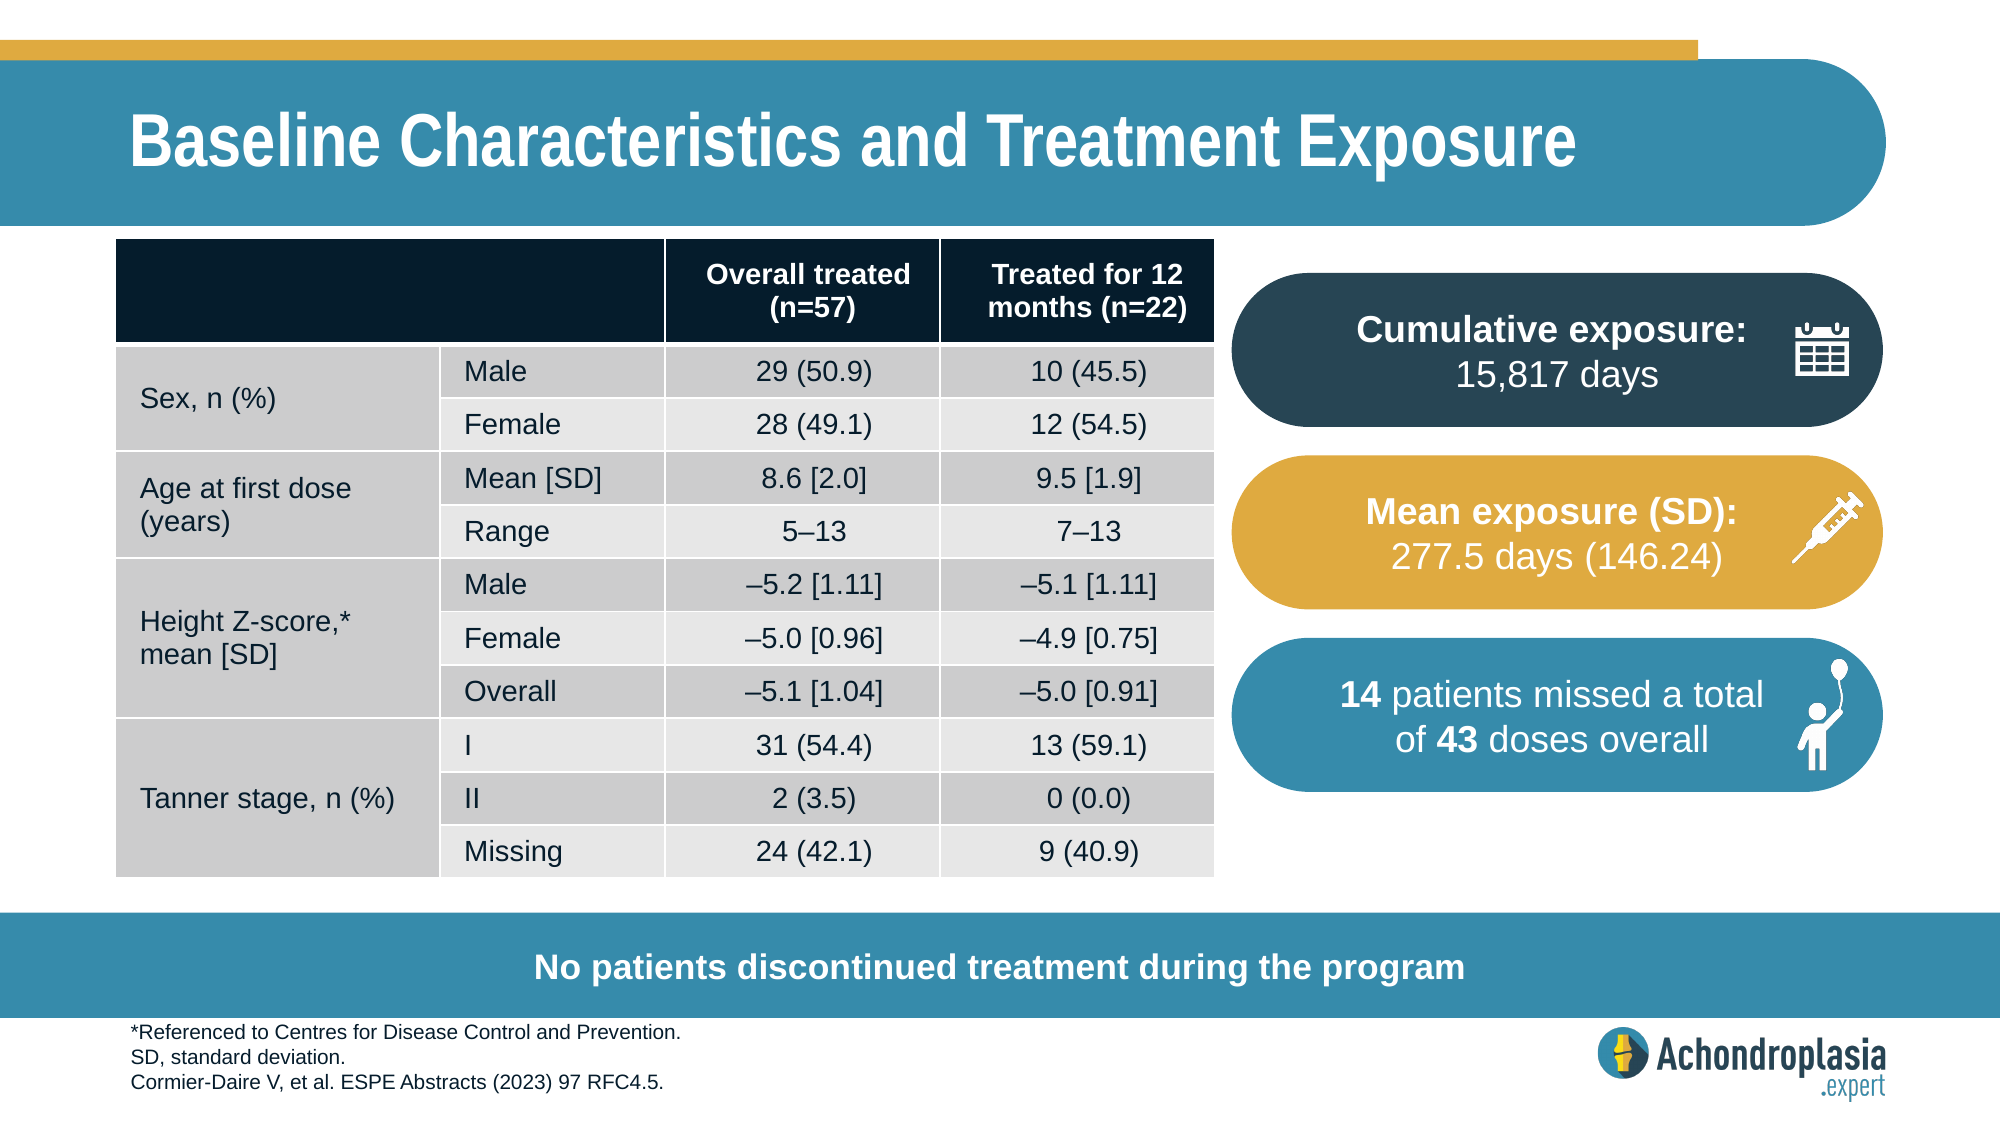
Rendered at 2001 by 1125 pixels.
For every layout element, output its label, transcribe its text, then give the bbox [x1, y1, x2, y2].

table_cell Sex, n (%) [116, 347, 439, 450]
table_header Treated for 12 months (n=22) [941, 239, 1214, 342]
table_cell 8.6 [2.0] [666, 452, 939, 504]
table_cell 0 (0.0) [941, 773, 1214, 824]
table_header [116, 239, 664, 342]
table_cell Overall [441, 666, 664, 717]
list No patients discontinued treatment during the program [0, 912, 2000, 1018]
table_cell 2 (3.5) [666, 773, 939, 824]
table_cell 24 (42.1) [666, 826, 939, 877]
table_cell Mean [SD] [441, 452, 664, 504]
table_cell –5.0 [0.96] [666, 612, 939, 664]
table_cell 9.5 [1.9] [941, 452, 1214, 504]
text_box 14 patients missed a total of 43 doses overall [1230, 636, 1858, 793]
table_cell 29 (50.9) [666, 347, 939, 397]
text_box Mean exposure (SD): 277.5 days (146.24) [1230, 454, 1884, 611]
table_cell 7–13 [941, 506, 1214, 557]
picture [1763, 656, 1880, 773]
table_cell II [441, 773, 664, 824]
table_cell –5.1 [1.04] [666, 666, 939, 717]
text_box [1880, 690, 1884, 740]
table_cell 28 (49.1) [666, 399, 939, 450]
text_box Cumulative exposure: 15,817 days [1230, 271, 1884, 429]
table_cell I [441, 719, 664, 771]
table_cell Male [441, 347, 664, 397]
table_cell Height Z-score,* mean [SD] [116, 559, 439, 717]
table_cell –5.2 [1.11] [666, 559, 939, 611]
table_cell 31 (54.4) [666, 719, 939, 771]
table_cell Range [441, 506, 664, 557]
footer *Referenced to Centres for Disease Control and Prevention. SD, standard deviation. Cormier-Daire V, et al. ESPE Abstracts (2023) 97 RFC4.5. [115, 1018, 1598, 1102]
title Baseline Characteristics and Treatment Exposure [114, 59, 1886, 225]
table_cell Female [441, 399, 664, 450]
table_cell –4.9 [0.75] [941, 612, 1214, 664]
table_cell 10 (45.5) [941, 347, 1214, 397]
table_cell 13 (59.1) [941, 719, 1214, 771]
table_cell Female [441, 612, 664, 664]
table_cell 9 (40.9) [941, 826, 1214, 877]
table_cell –5.1 [1.11] [941, 559, 1214, 611]
table_cell 12 (54.5) [941, 399, 1214, 450]
table_header Overall treated (n=57) [666, 239, 939, 342]
table_cell Tanner stage, n (%) [116, 719, 439, 877]
picture [1784, 484, 1871, 571]
table_cell –5.0 [0.91] [941, 666, 1214, 717]
picture [1784, 311, 1860, 387]
table_cell Missing [441, 826, 664, 877]
table_cell 5–13 [666, 506, 939, 557]
picture [1598, 1027, 1886, 1102]
table_cell Male [441, 559, 664, 611]
table_cell Age at first dose (years) [116, 452, 439, 557]
